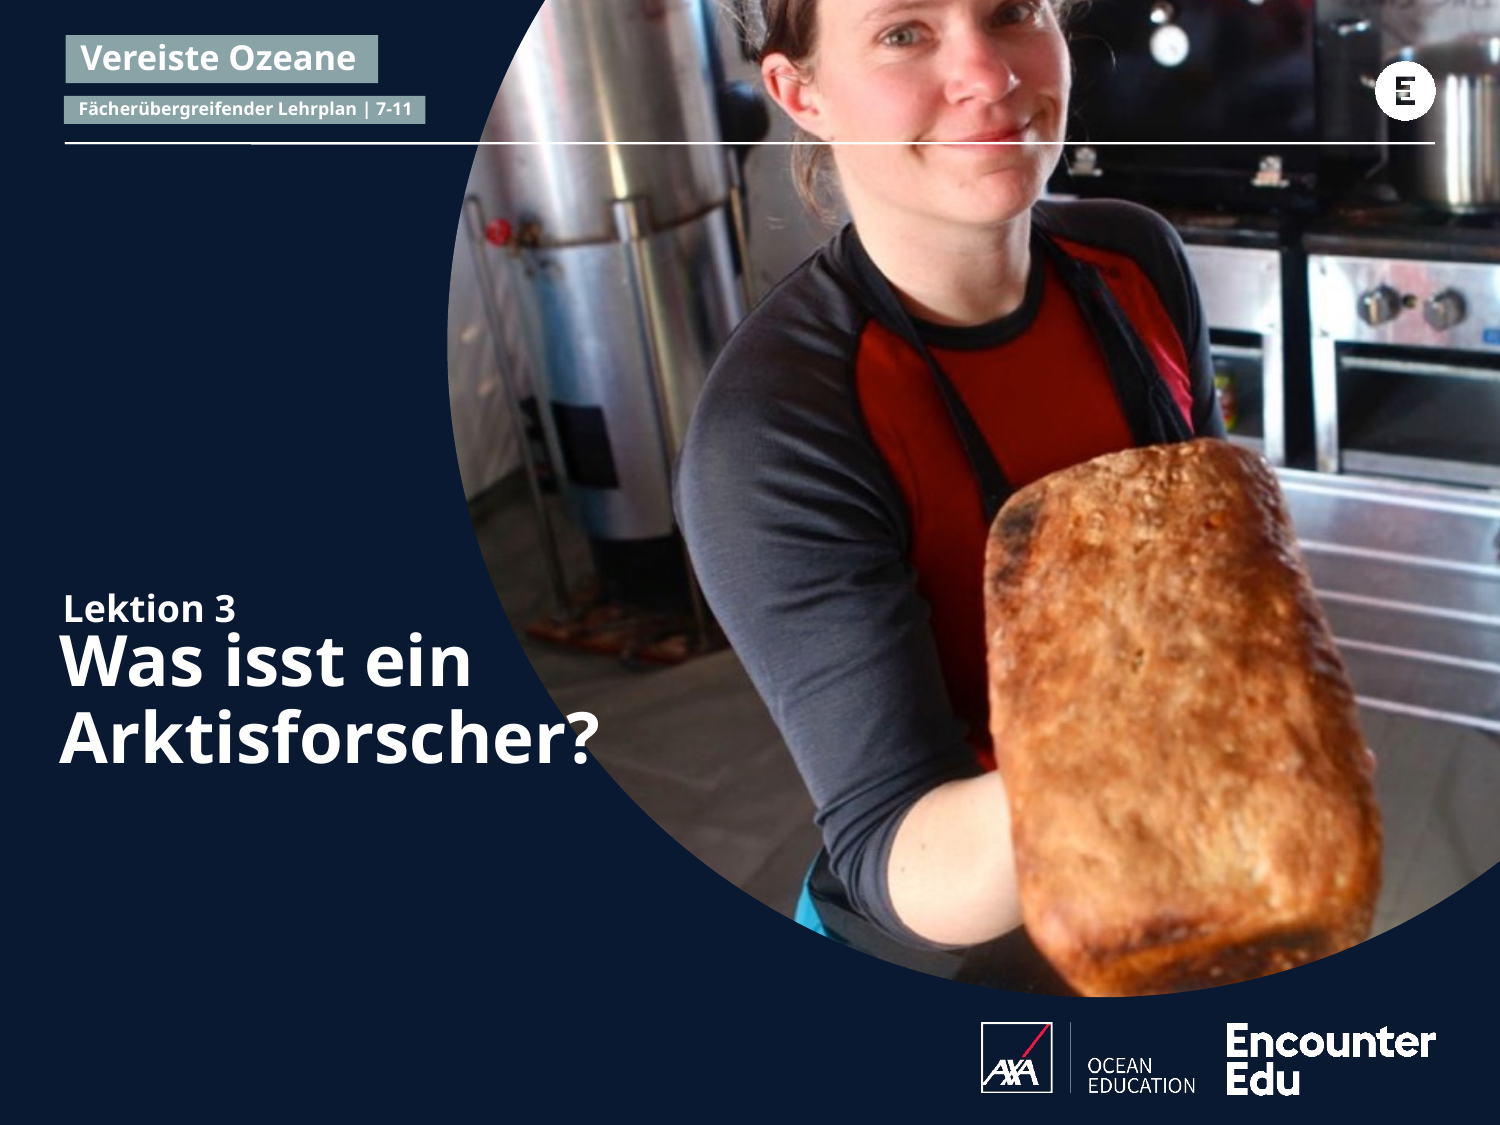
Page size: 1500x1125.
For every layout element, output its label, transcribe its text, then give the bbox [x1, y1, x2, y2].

list Lektion 3 [54, 582, 445, 614]
picture [981, 1021, 1195, 1093]
picture [1222, 1020, 1443, 1097]
picture [1373, 58, 1437, 123]
list Vereiste Ozeane [65, 34, 379, 84]
list Fächerübergreifender Lehrplan | 7-11 [63, 95, 426, 125]
text_box [447, 0, 1500, 998]
list Was isst ein Arktisforscher? [51, 614, 641, 962]
